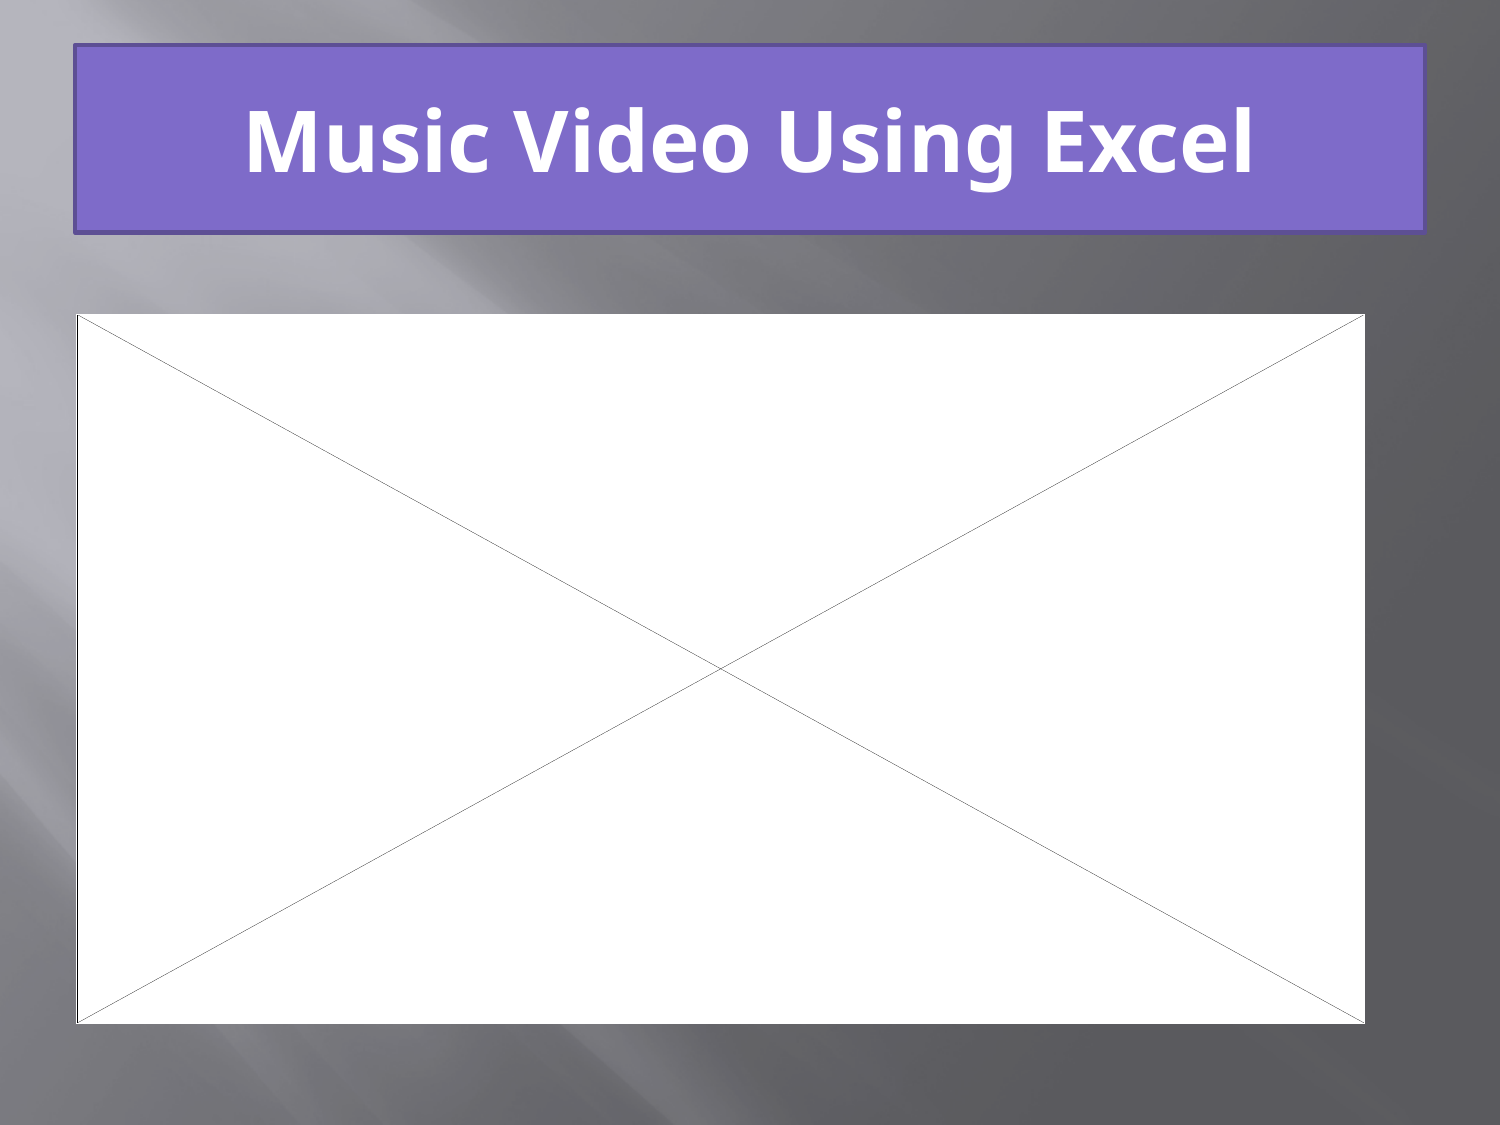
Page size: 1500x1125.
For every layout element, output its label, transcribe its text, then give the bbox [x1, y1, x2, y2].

title Music Video Using Excel [73, 43, 1427, 235]
